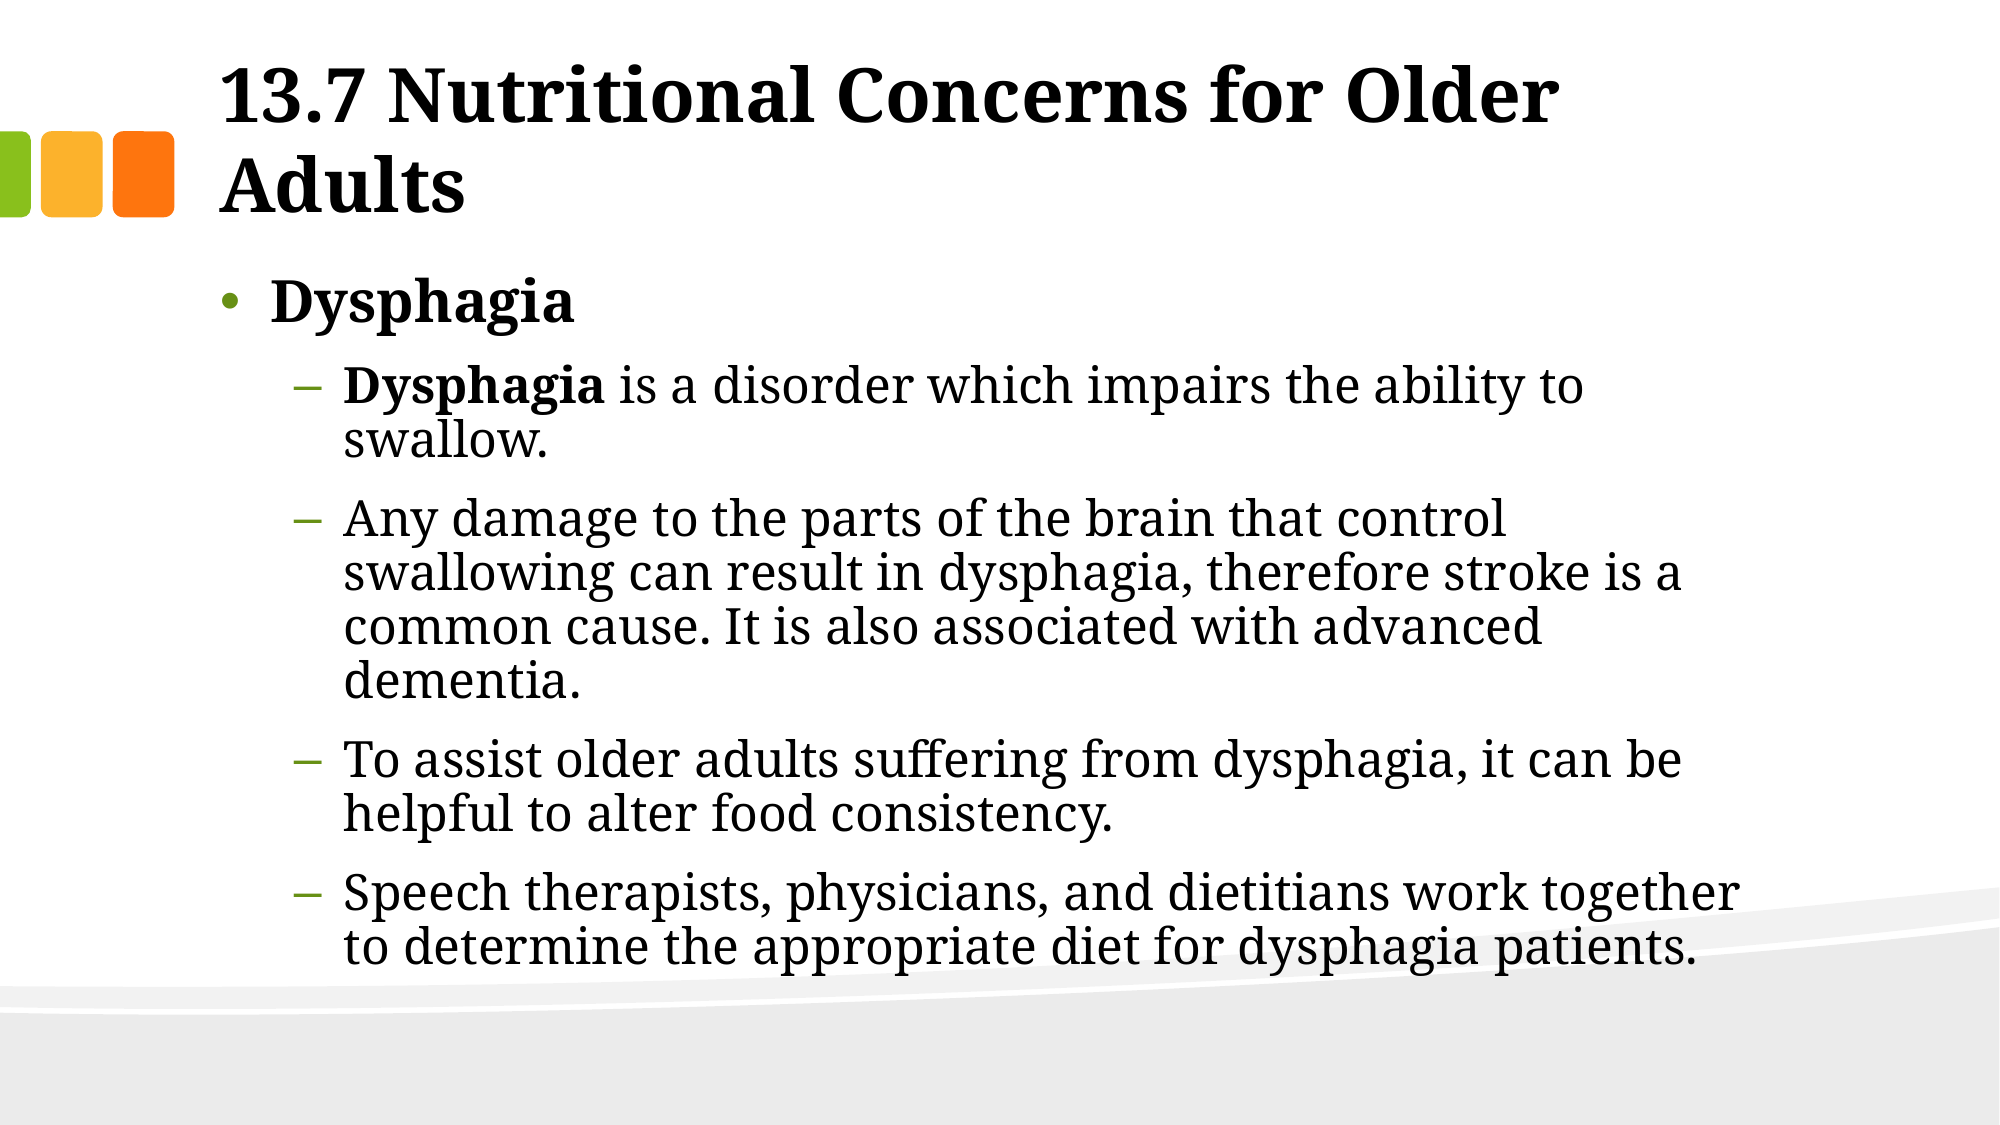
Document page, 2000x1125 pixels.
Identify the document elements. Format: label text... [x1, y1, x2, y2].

title 13.7 Nutritional Concerns for Older Adults [199, 24, 1800, 238]
list Dysphagia Dysphagia is a disorder which impairs the ability to swallow. Any damage to the parts of the brain that control swallowing can result in dysphagia, therefore stroke is a common cause. It is also associated with advanced dementia. To assist older adults suffering from dysphagia, it can be helpful to alter food consistency. Speech therapists, physicians, and dietitians work together to determine the appropriate diet for dysphagia patients. [199, 262, 1800, 1013]
